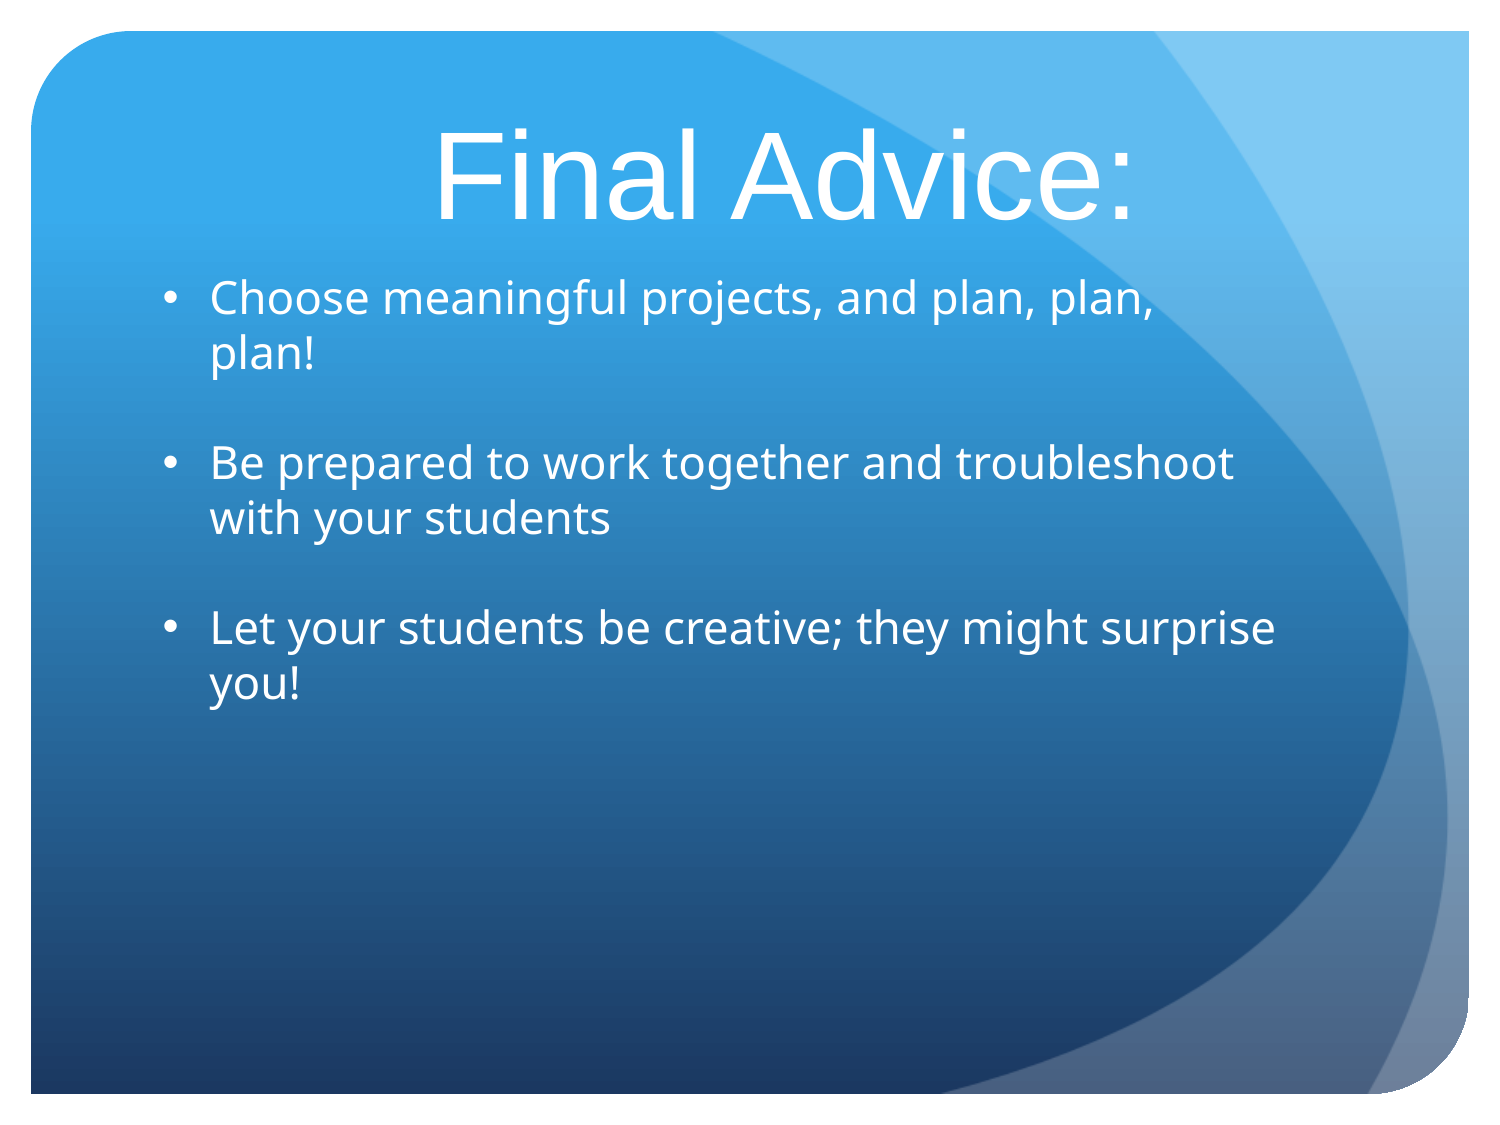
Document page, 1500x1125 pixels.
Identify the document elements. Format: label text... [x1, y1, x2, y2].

text_box Final Advice: [416, 87, 1197, 253]
text_box Choose meaningful projects, and plan, plan, plan! Be prepared to work together and troubleshoot with your students Let your students be creative; they might surprise you! [147, 261, 1300, 716]
picture [24, 30, 1473, 1094]
